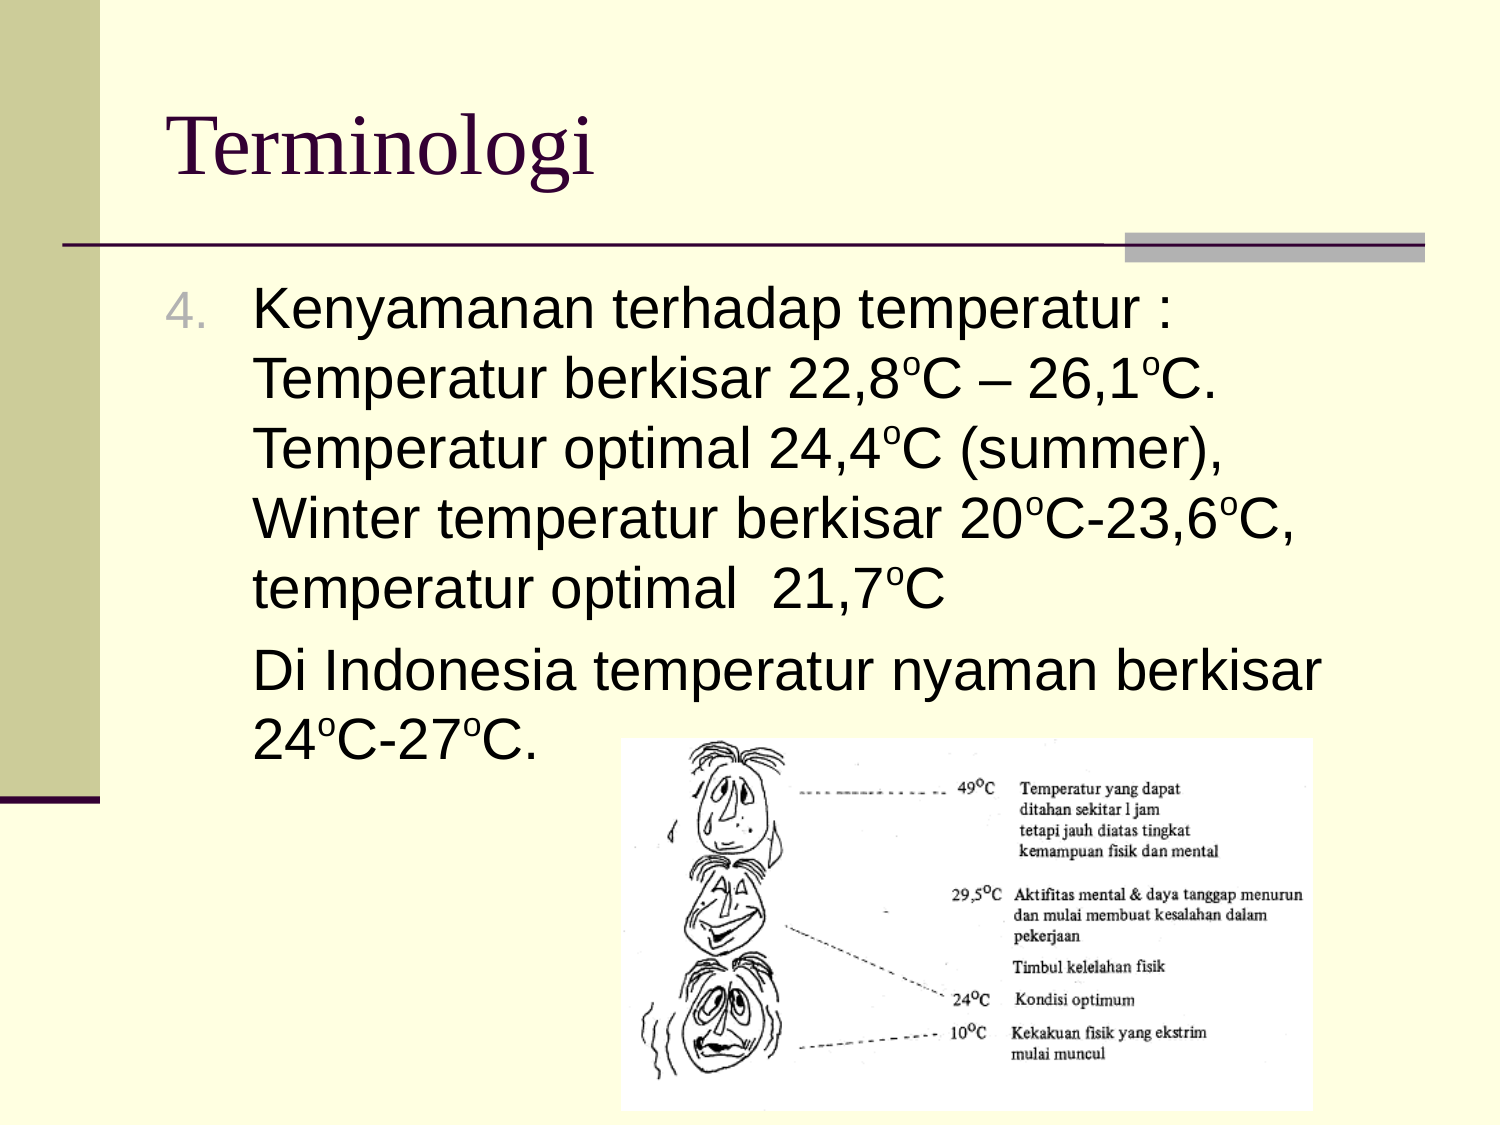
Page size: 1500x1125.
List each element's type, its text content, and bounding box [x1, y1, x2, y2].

title Terminologi [149, 45, 1426, 234]
picture [620, 737, 1313, 1111]
list Kenyamanan terhadap temperatur : Temperatur berkisar 22,8oC – 26,1oC. Temperatur optimal 24,4oC (summer), Winter temperatur berkisar 20oC-23,6oC, temperatur optimal 21,7oC Di Indonesia temperatur nyaman berkisar 24oC-27oC. [149, 262, 1426, 1091]
